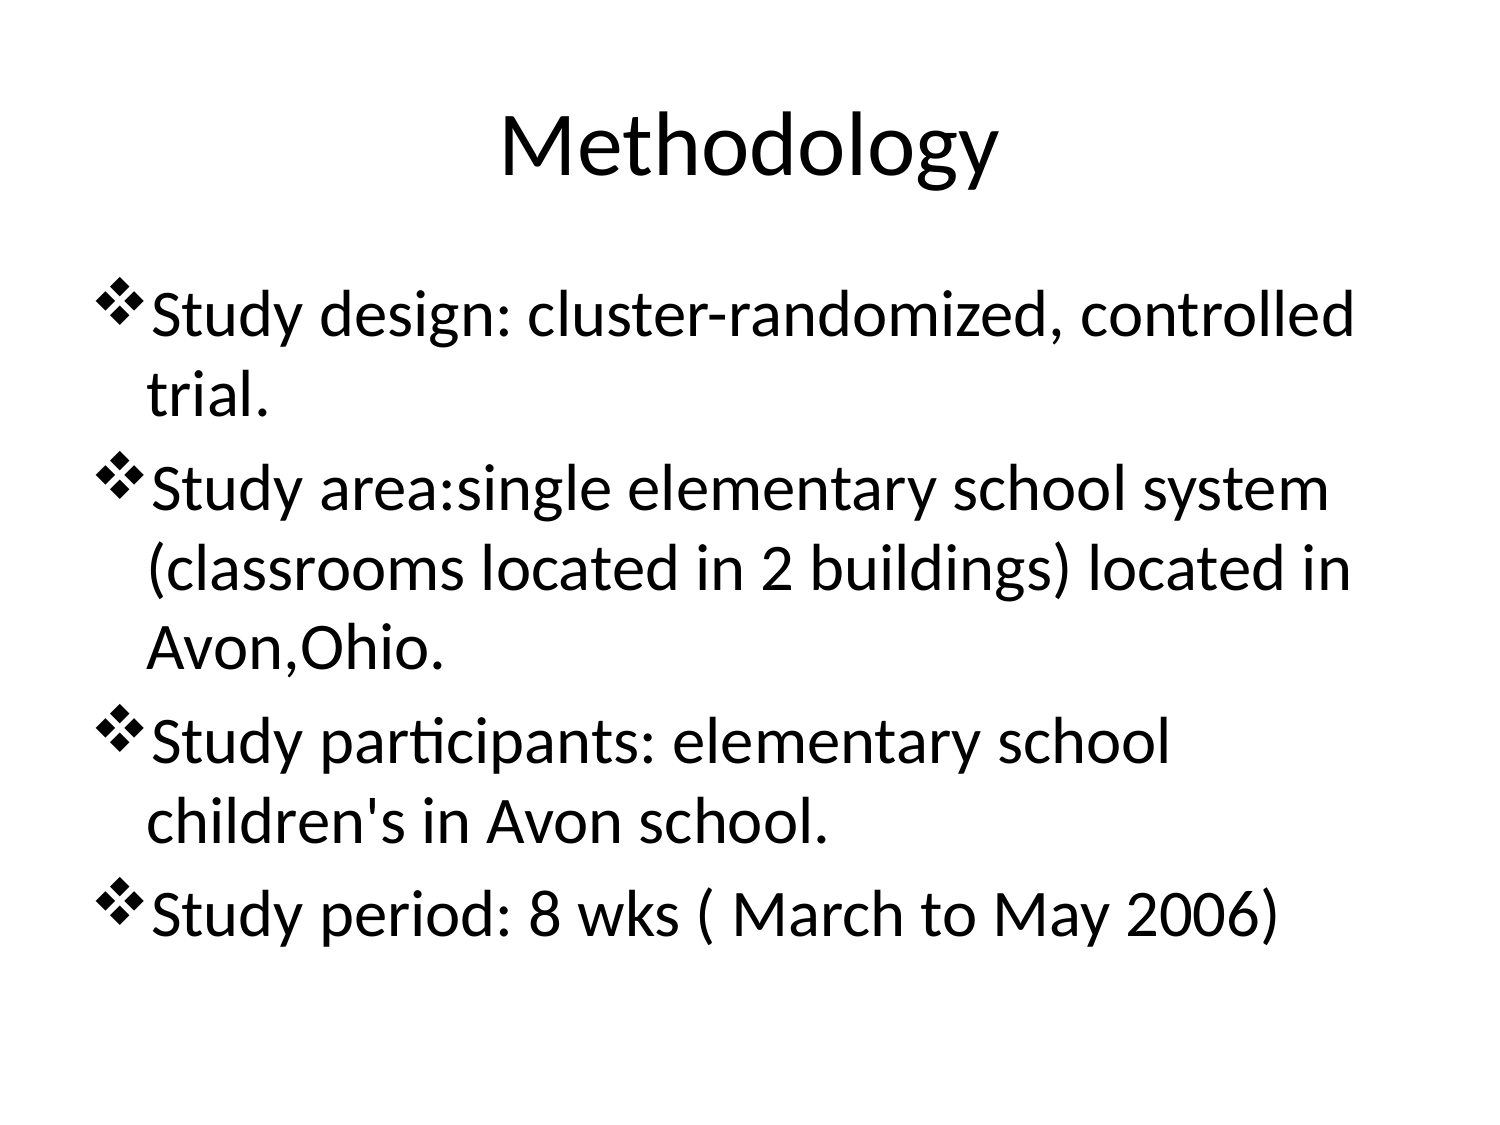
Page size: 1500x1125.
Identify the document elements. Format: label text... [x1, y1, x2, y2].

title Methodology [75, 45, 1425, 233]
list Study design: cluster-randomized, controlled trial. Study area:single elementary school system (classrooms located in 2 buildings) located in Avon,Ohio. Study participants: elementary school children's in Avon school. Study period: 8 wks ( March to May 2006) [75, 262, 1425, 1005]
